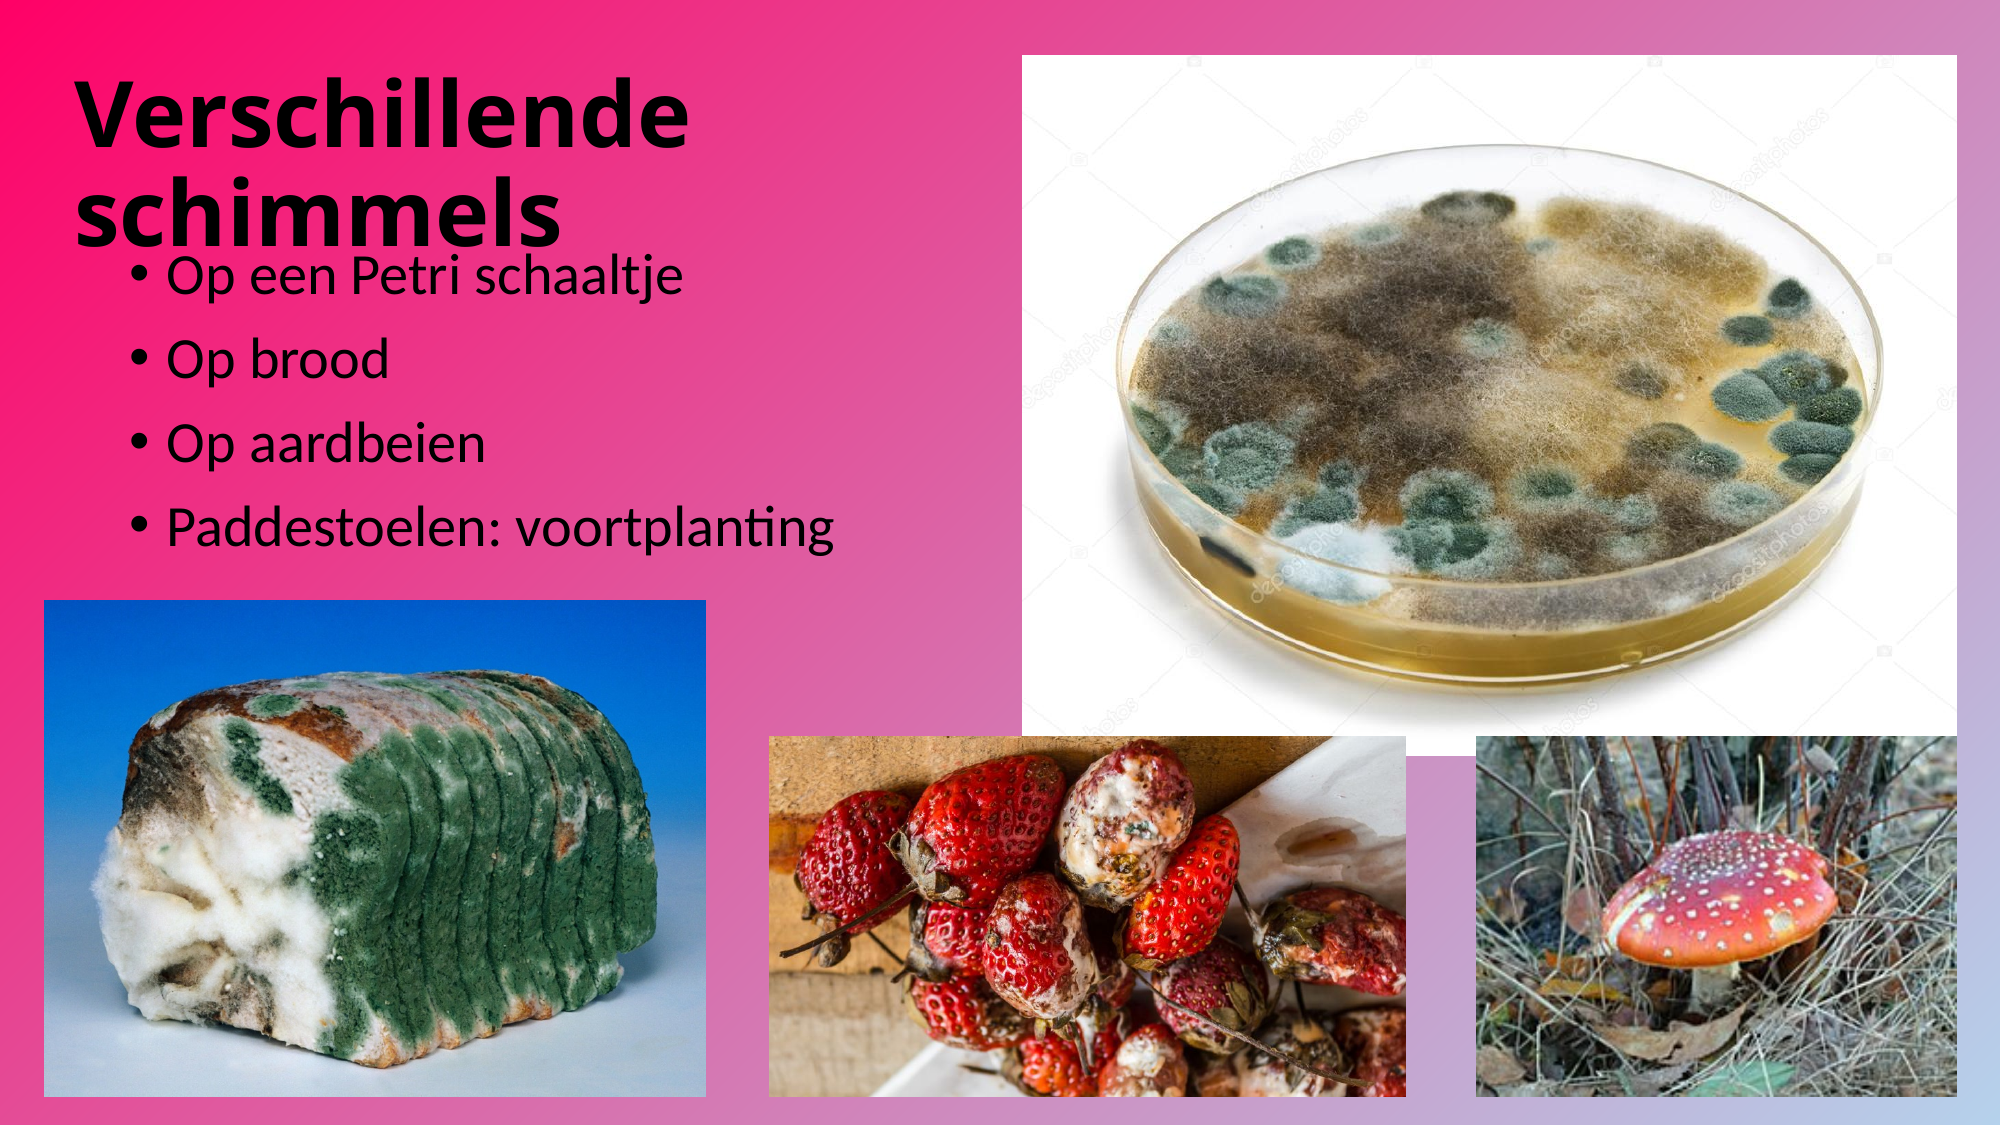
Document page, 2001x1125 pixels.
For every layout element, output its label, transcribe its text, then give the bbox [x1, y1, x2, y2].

list Op een Petri schaaltje Op brood Op aardbeien Paddestoelen: voortplanting [114, 237, 996, 573]
title Verschillende schimmels [59, 58, 996, 276]
picture [44, 600, 706, 1097]
picture [768, 55, 1957, 1097]
